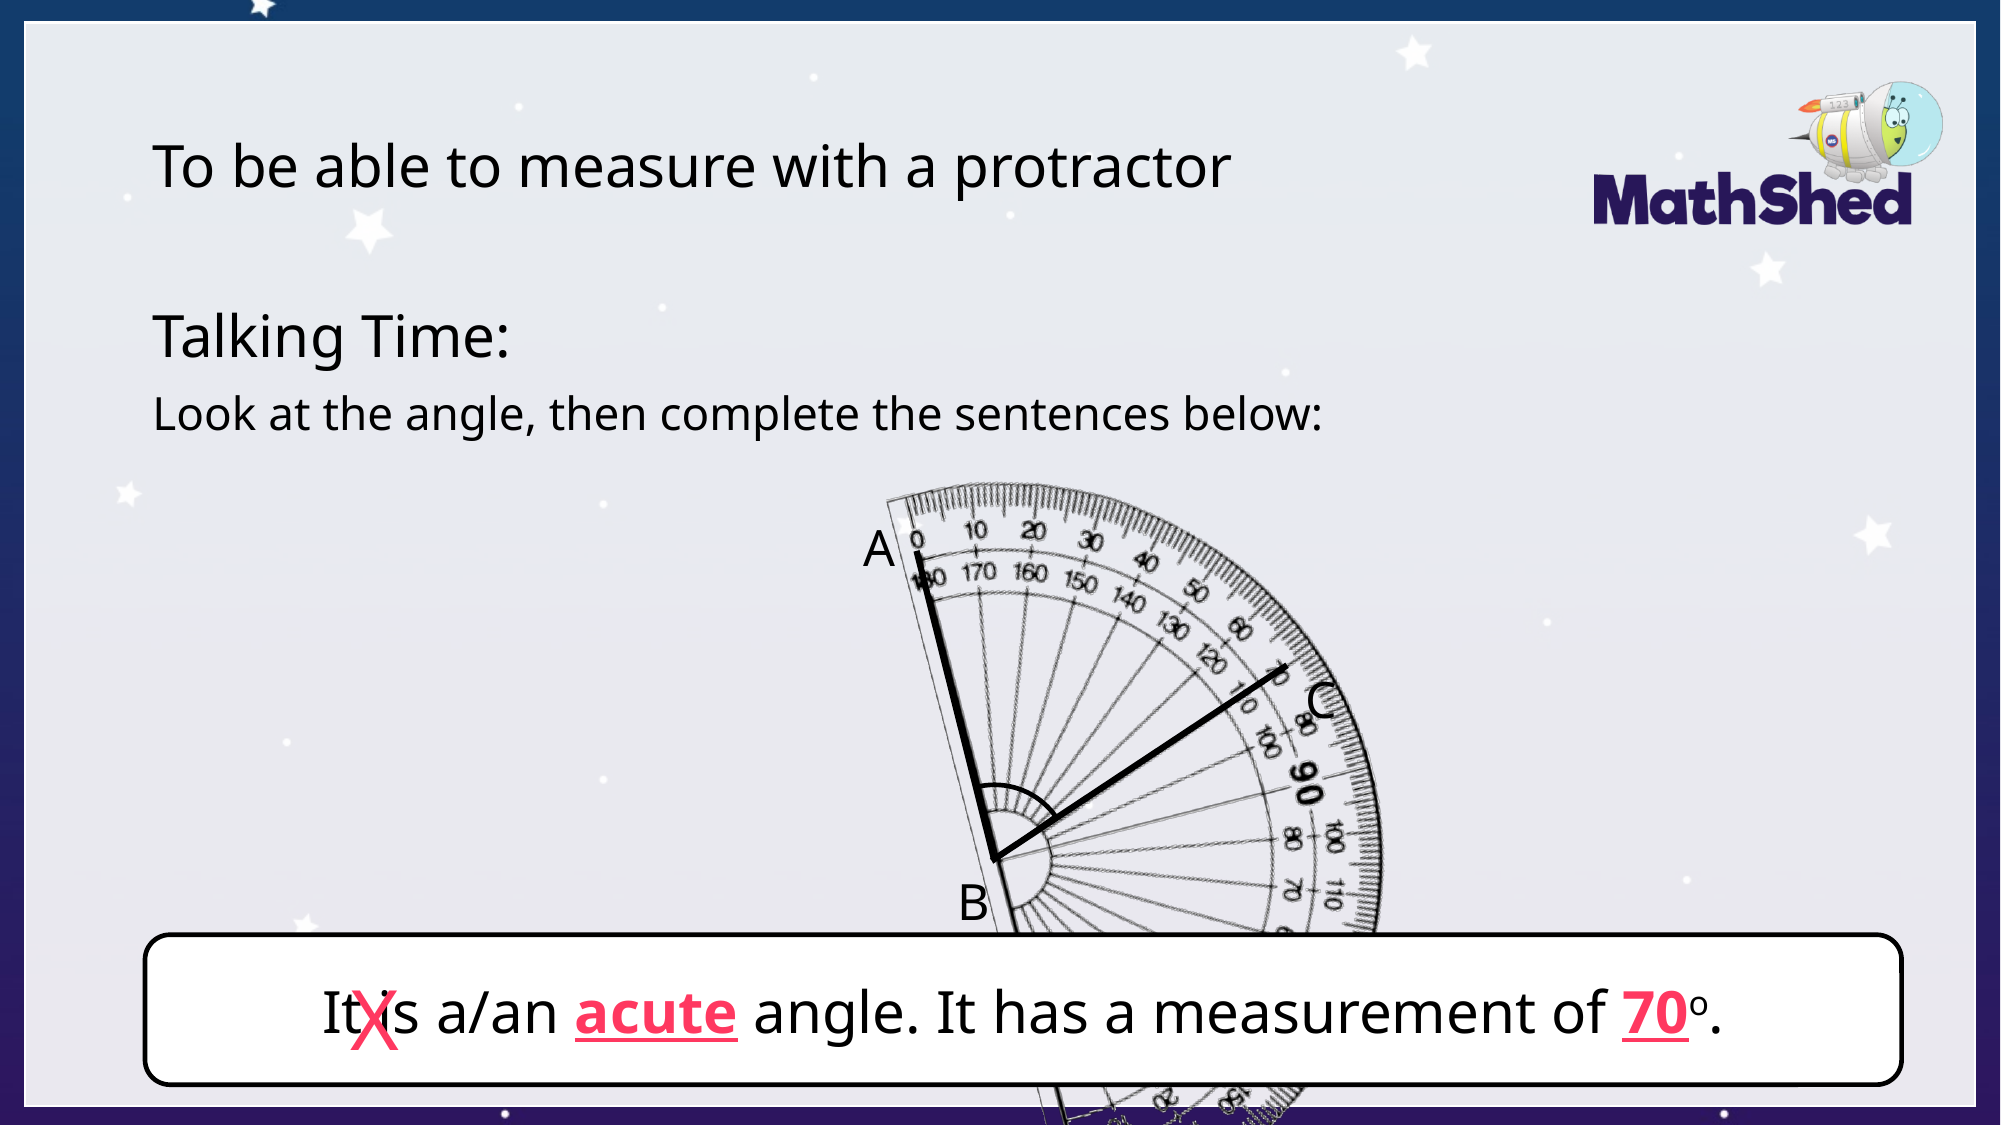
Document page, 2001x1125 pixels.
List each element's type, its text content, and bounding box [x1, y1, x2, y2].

text_box It is a/an acute angle. It has a measurement of 70o. [143, 933, 1903, 1086]
text_box X [335, 959, 414, 1075]
picture [0, 0, 2001, 1125]
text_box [916, 550, 994, 859]
text_box A [848, 509, 911, 584]
title To be able to measure with a protractor [137, 59, 1578, 278]
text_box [991, 665, 1287, 861]
list Talking Time: Look at the angle, then complete the sentences below: [137, 299, 1863, 1014]
